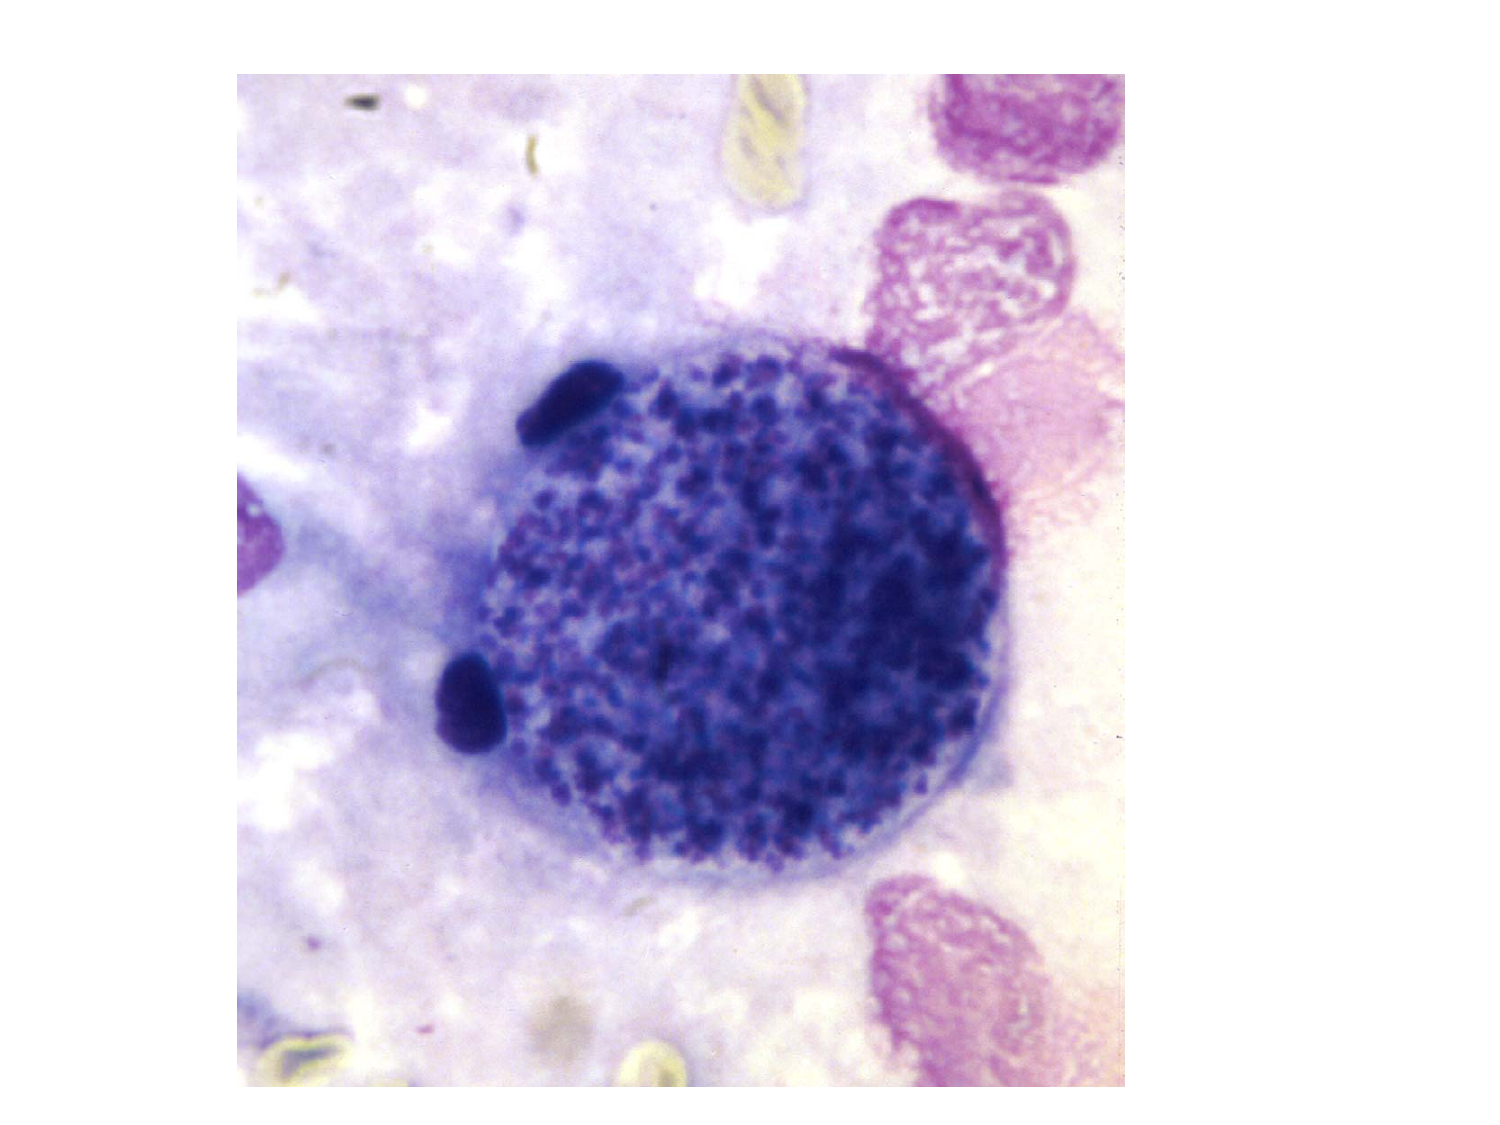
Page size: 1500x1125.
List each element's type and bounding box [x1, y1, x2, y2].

picture [237, 74, 1125, 1087]
